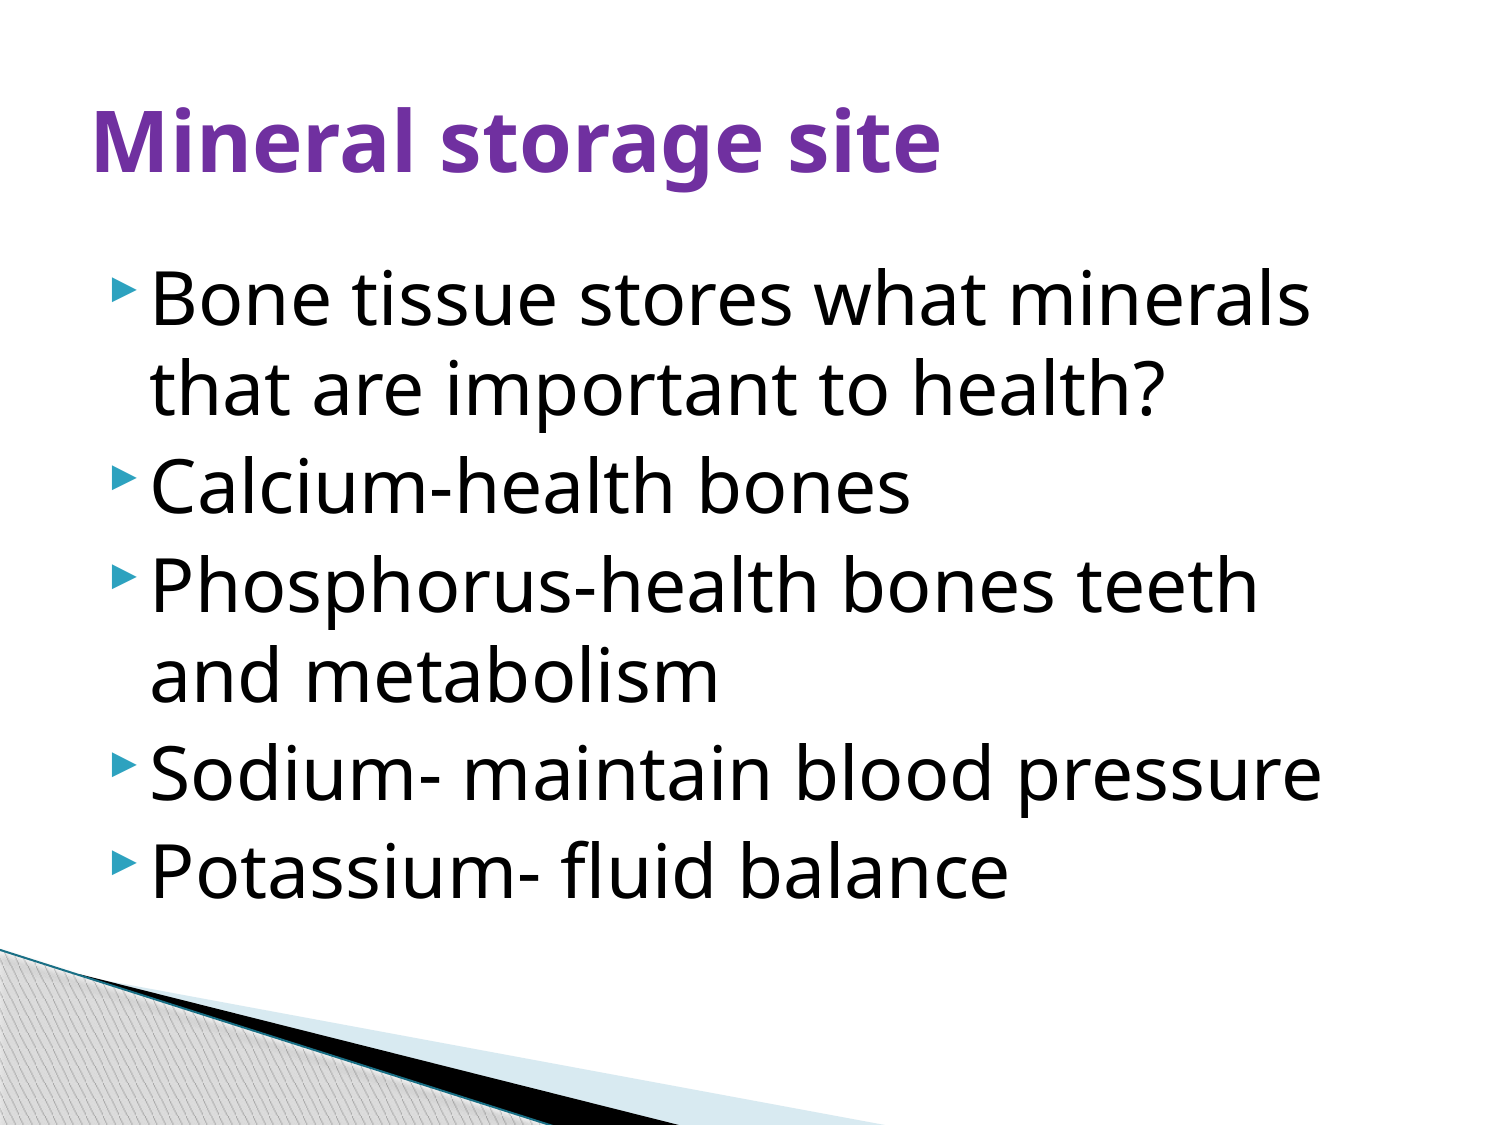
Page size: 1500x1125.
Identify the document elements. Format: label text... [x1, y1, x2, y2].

title Mineral storage site [75, 45, 1425, 233]
list Bone tissue stores what minerals that are important to health? Calcium-health bones Phosphorus-health bones teeth and metabolism Sodium- maintain blood pressure Potassium- fluid balance [75, 243, 1425, 986]
